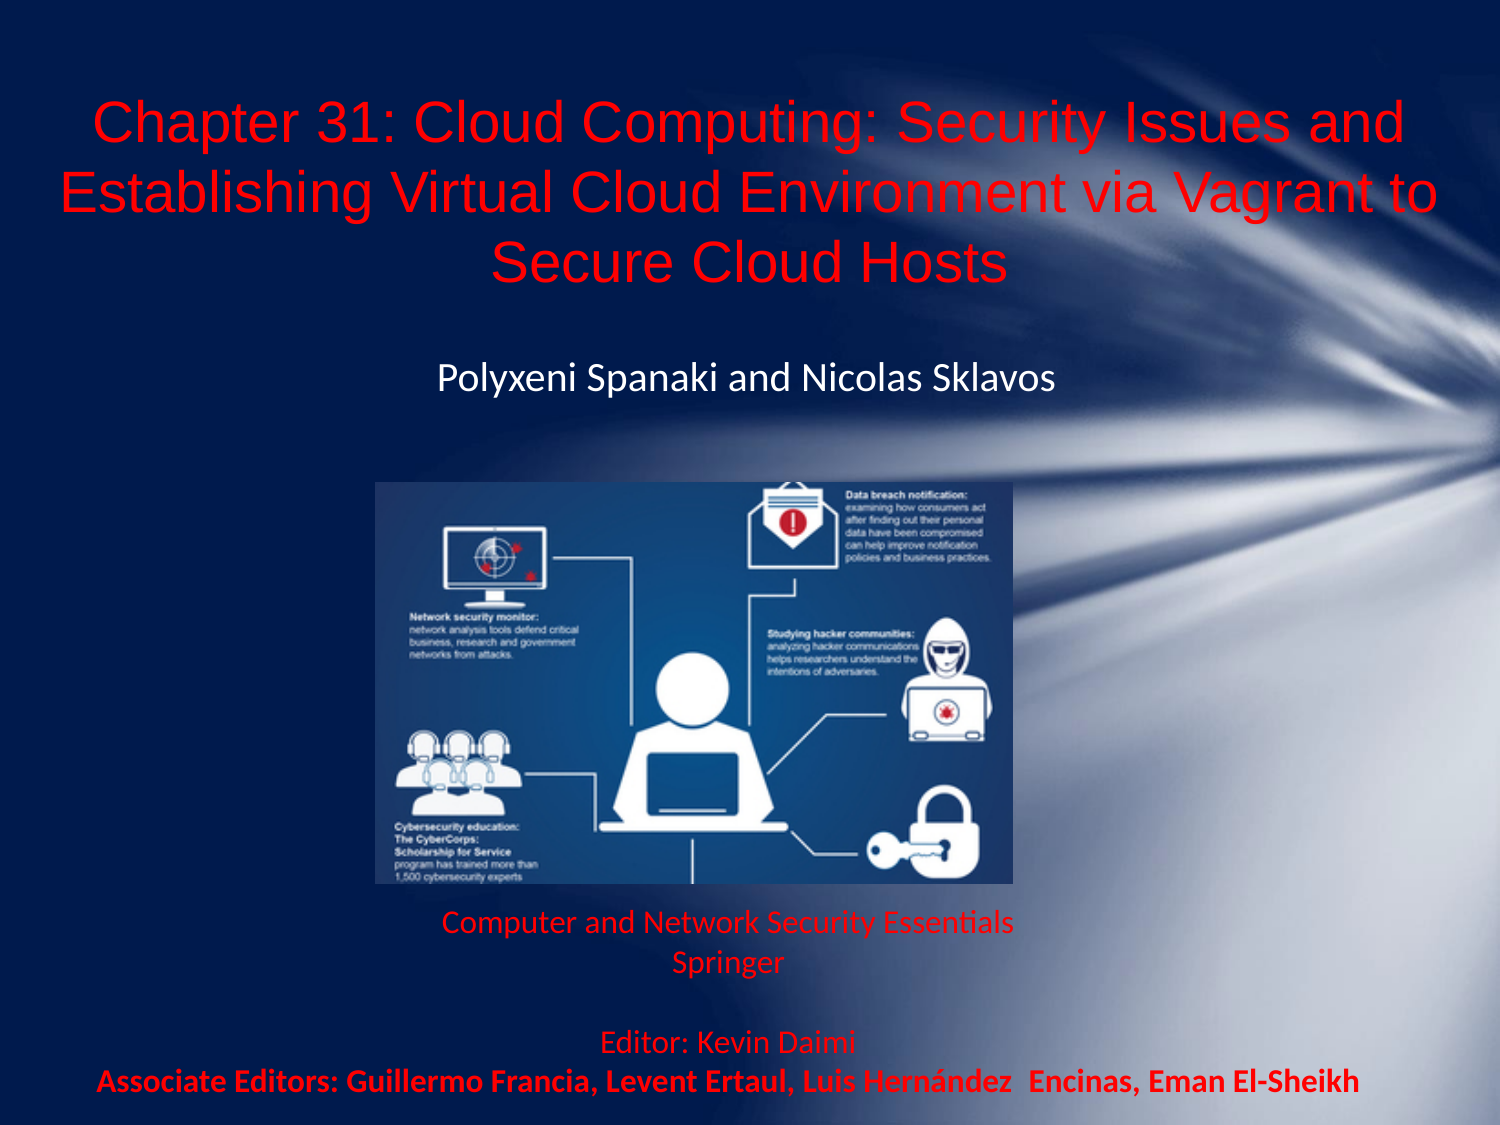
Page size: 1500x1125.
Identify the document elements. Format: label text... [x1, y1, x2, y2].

footer Computer and Network Security Essentials Springer Editor: Kevin Daimi Associate Editors: Guillermo Francia, Levent Ertaul, Luis Hernández Encinas, Eman El-Sheikh [44, 900, 1413, 1004]
text_box Polyxeni Spanaki and Nicolas Sklavos [62, 350, 1431, 401]
title Chapter 31: Cloud Computing: Security Issues and Establishing Virtual Cloud Environment via Vagrant to Secure Cloud Hosts [44, 84, 1456, 313]
picture [0, 0, 1500, 1125]
